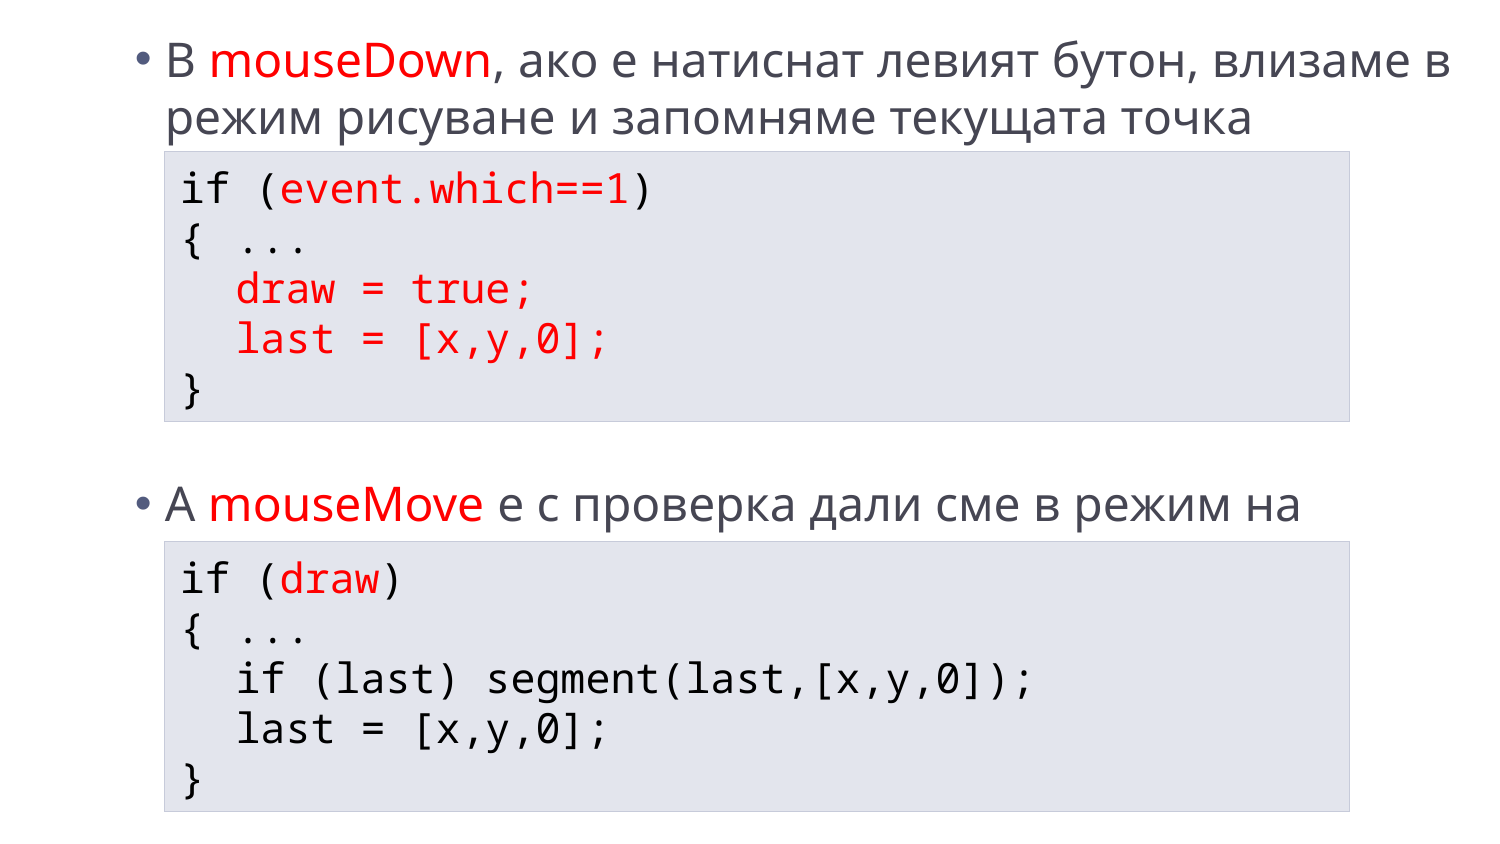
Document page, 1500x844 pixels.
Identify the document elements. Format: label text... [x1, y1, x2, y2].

text_box if (draw) { ... if (last) segment(last,[x,y,0]); last = [x,y,0]; } [164, 541, 1350, 812]
text_box if (event.which==1) { ... draw = true; last = [x,y,0]; } [164, 151, 1350, 422]
list В mouseDown, ако е натиснат левият бутон, влизаме в режим рисуване и запомняме текущата точка А mouseMove е с проверка дали сме в режим на рисуване [75, 21, 1475, 835]
